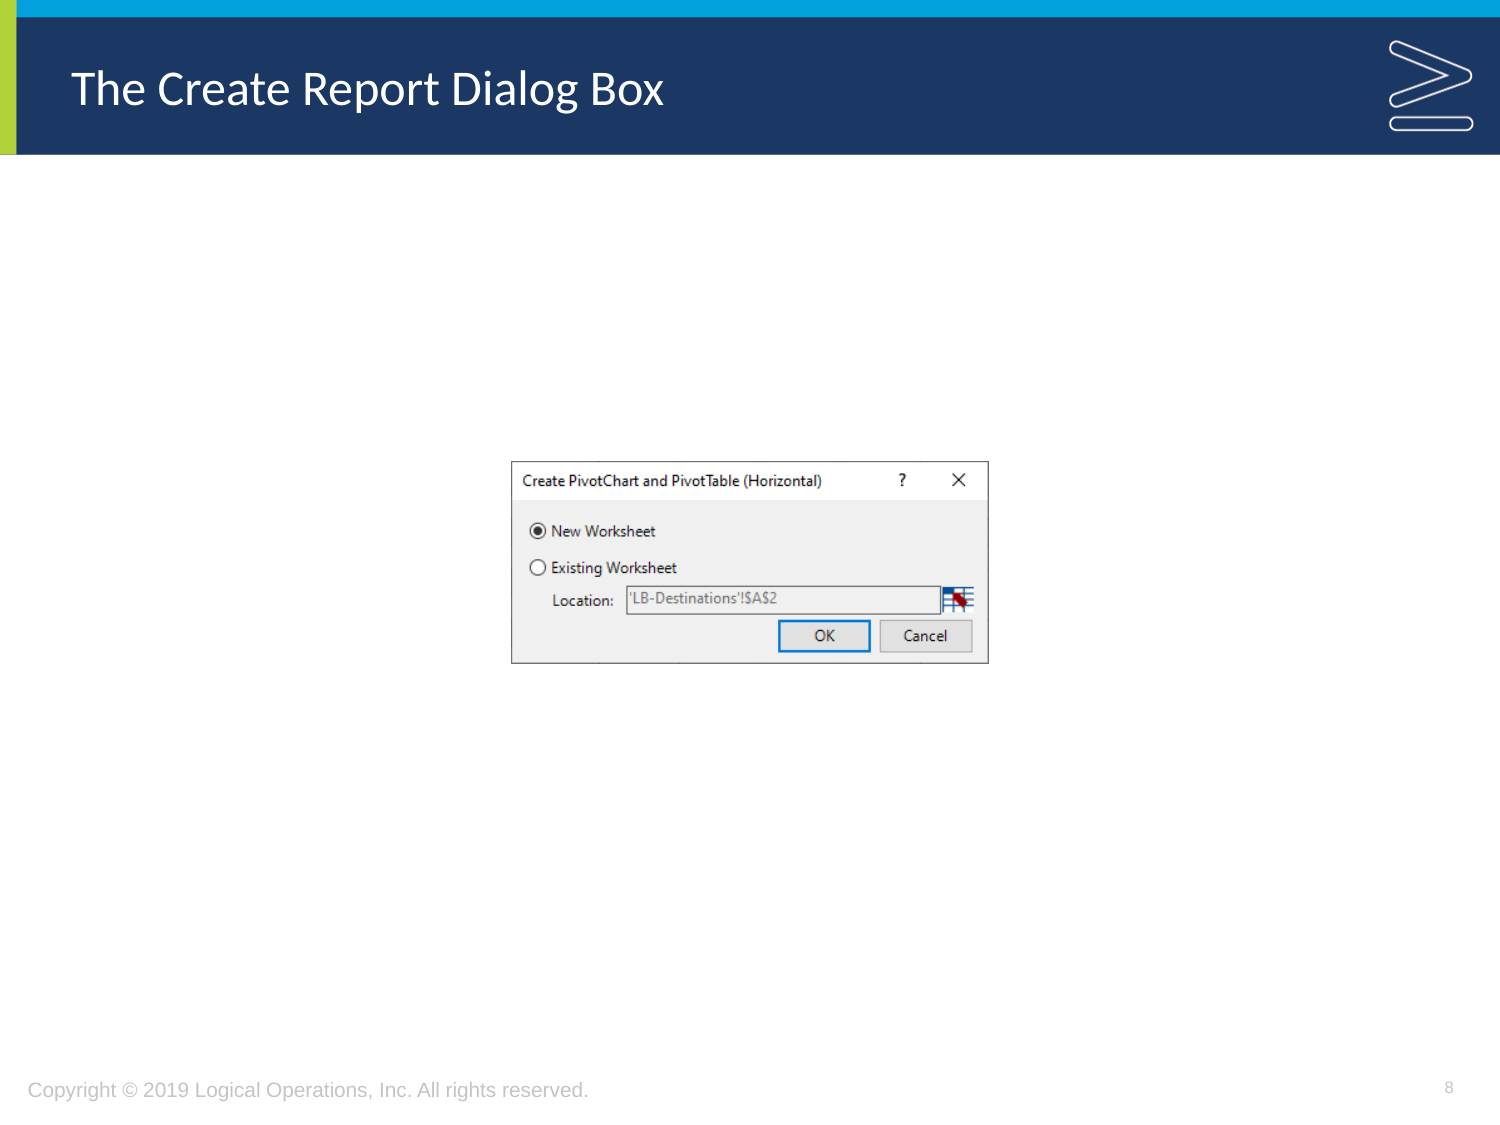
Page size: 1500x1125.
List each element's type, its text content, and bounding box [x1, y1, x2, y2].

picture [511, 461, 989, 664]
picture [1350, 18, 1500, 155]
slide_number 8 [1118, 1057, 1469, 1118]
picture [0, 0, 56, 155]
title The Create Report Dialog Box [56, 16, 1350, 155]
